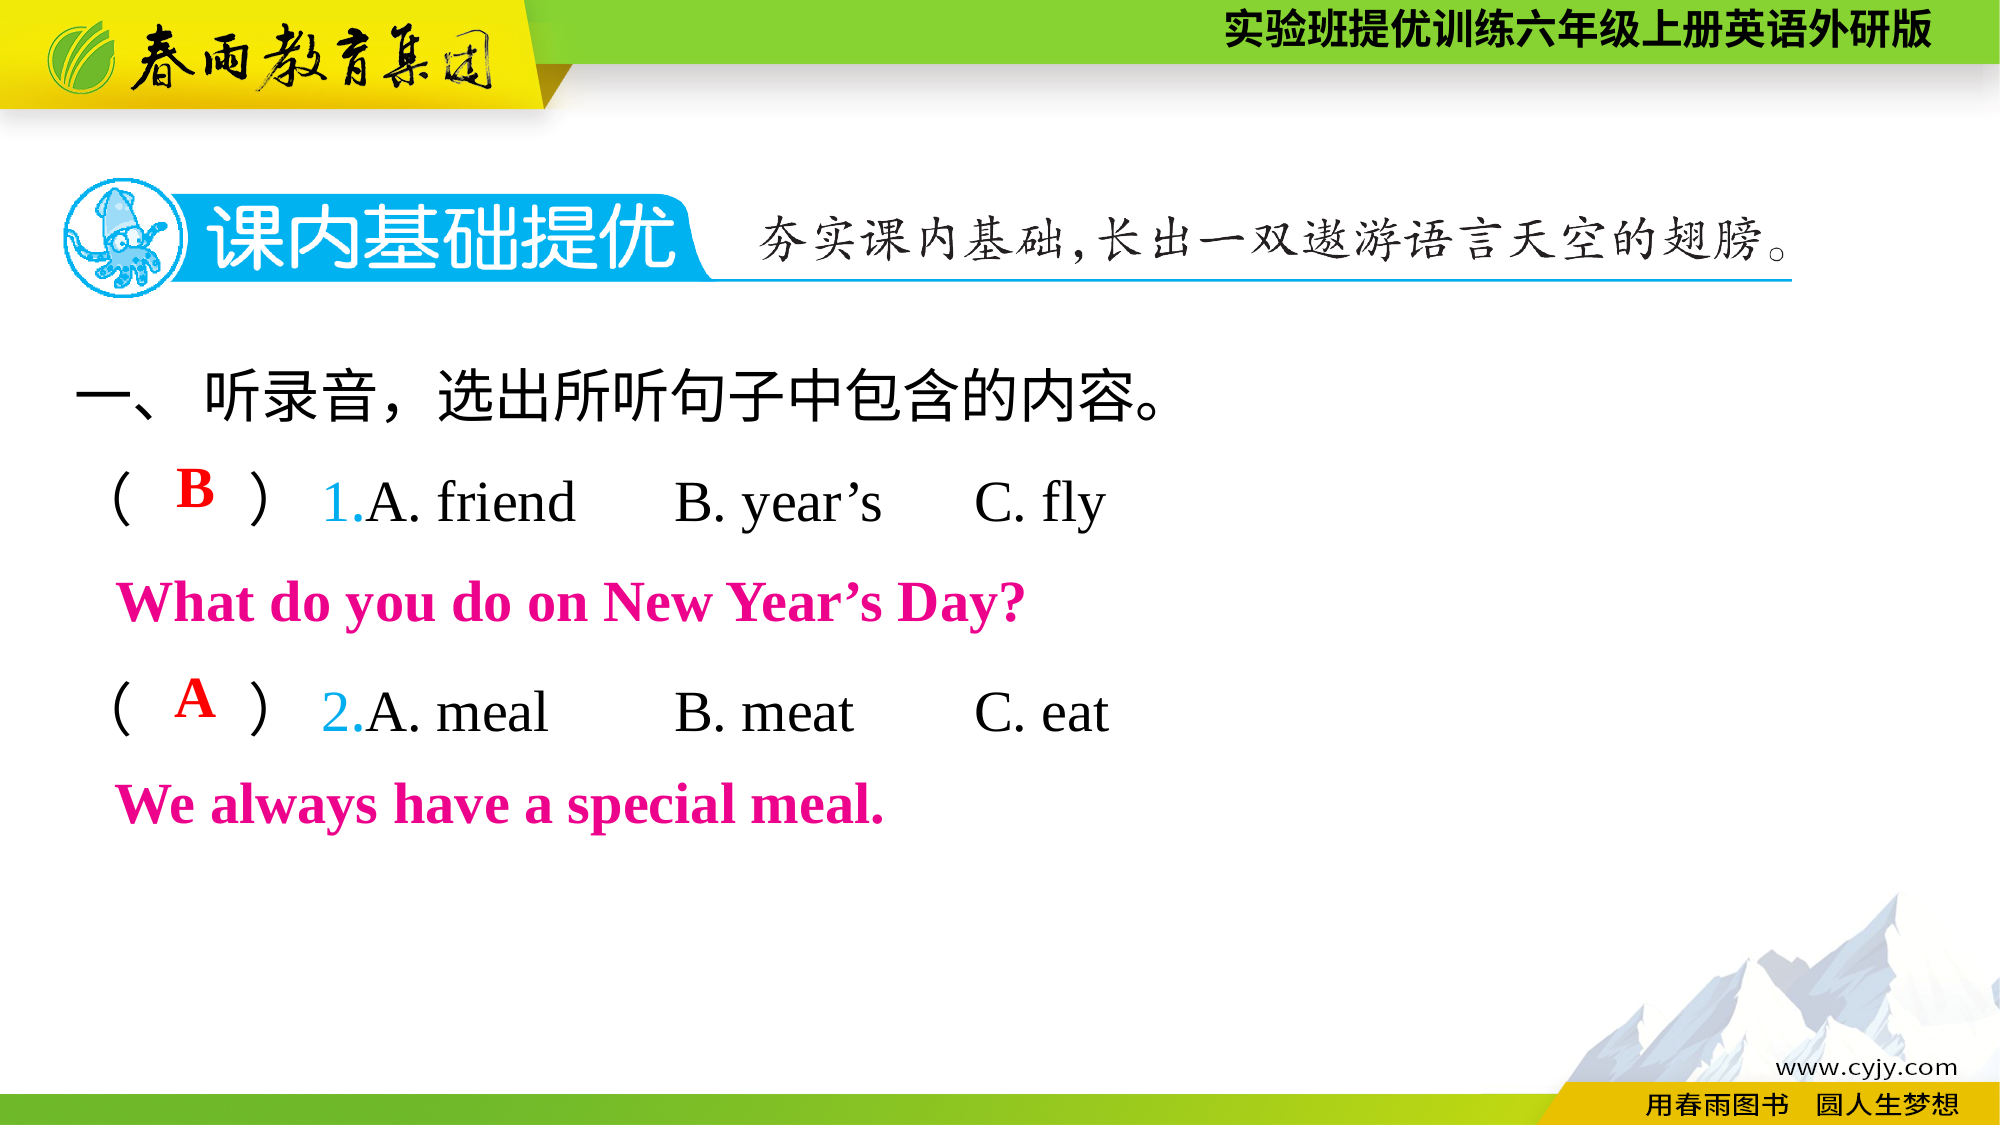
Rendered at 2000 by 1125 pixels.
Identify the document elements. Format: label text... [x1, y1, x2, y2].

text_box B [161, 441, 231, 526]
picture [0, 0, 2000, 1125]
list 一、 听录音，选出所听句子中包含的内容。 （ ）1.A. friend B. year’s C. fly （ ）2.A. meal B. meat C. eat [59, 316, 1944, 756]
text_box A [160, 652, 233, 737]
text_box What do you do on New Year’s Day? [100, 520, 1043, 641]
text_box We always have a special meal. [99, 723, 901, 843]
